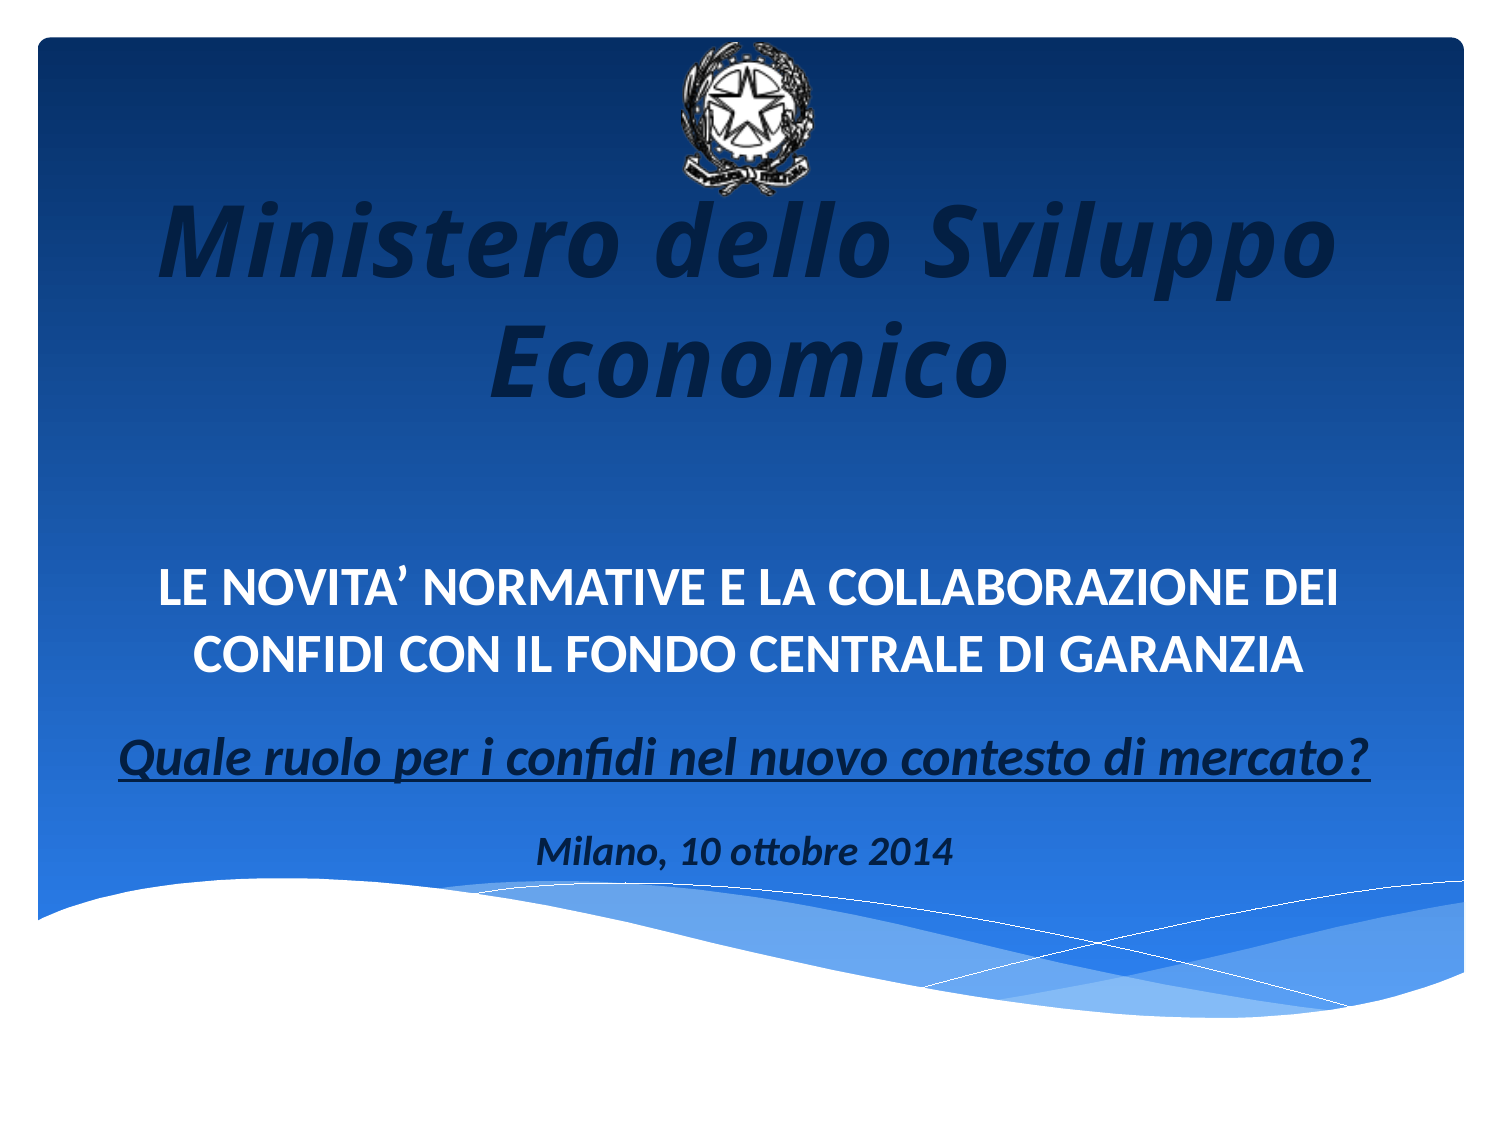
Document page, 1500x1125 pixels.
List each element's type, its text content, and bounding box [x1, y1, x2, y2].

picture [681, 42, 819, 202]
text_box Quale ruolo per i confidi nel nuovo contesto di mercato? Milano, 10 ottobre 2014 [102, 713, 1386, 881]
subtitle LE NOVITA’ NORMATIVE E LA COLLABORAZIONE DEI CONFIDI CON IL FONDO CENTRALE DI GARANZIA [123, 467, 1376, 713]
text_box Ministero dello Sviluppo Economico [112, 137, 1388, 425]
